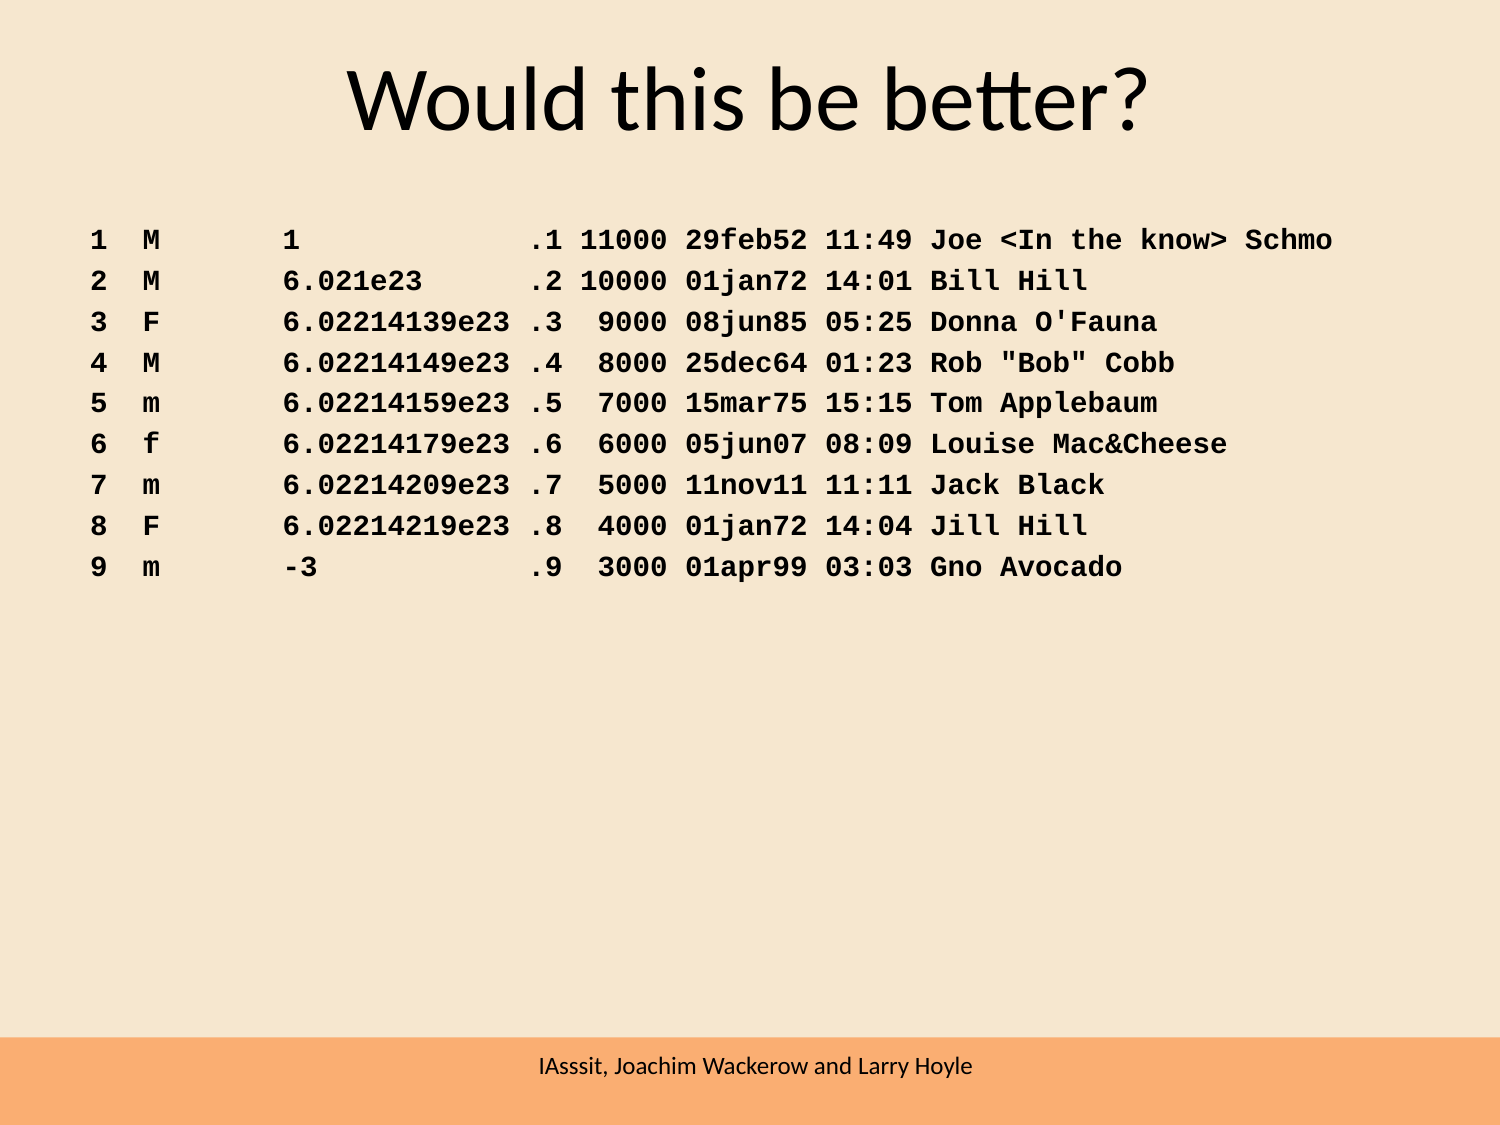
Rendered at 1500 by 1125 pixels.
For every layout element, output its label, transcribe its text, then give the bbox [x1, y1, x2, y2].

title Would this be better? [75, 0, 1425, 188]
footer IAsssit, Joachim Wackerow and Larry Hoyle [399, 1042, 1113, 1103]
list 1 M 1 .1 11000 29feb52 11:49 Joe <In the know> Schmo 2 M 6.021e23 .2 10000 01jan72 14:01 Bill Hill 3 F 6.02214139e23 .3 9000 08jun85 05:25 Donna O'Fauna 4 M 6.02214149e23 .4 8000 25dec64 01:23 Rob "Bob" Cobb 5 m 6.02214159e23 .5 7000 15mar75 15:15 Tom Applebaum 6 f 6.02214179e23 .6 6000 05jun07 08:09 Louise Mac&Cheese 7 m 6.02214209e23 .7 5000 11nov11 11:11 Jack Black 8 F 6.02214219e23 .8 4000 01jan72 14:04 Jill Hill 9 m -3 .9 3000 01apr99 03:03 Gno Avocado [75, 212, 1425, 1005]
